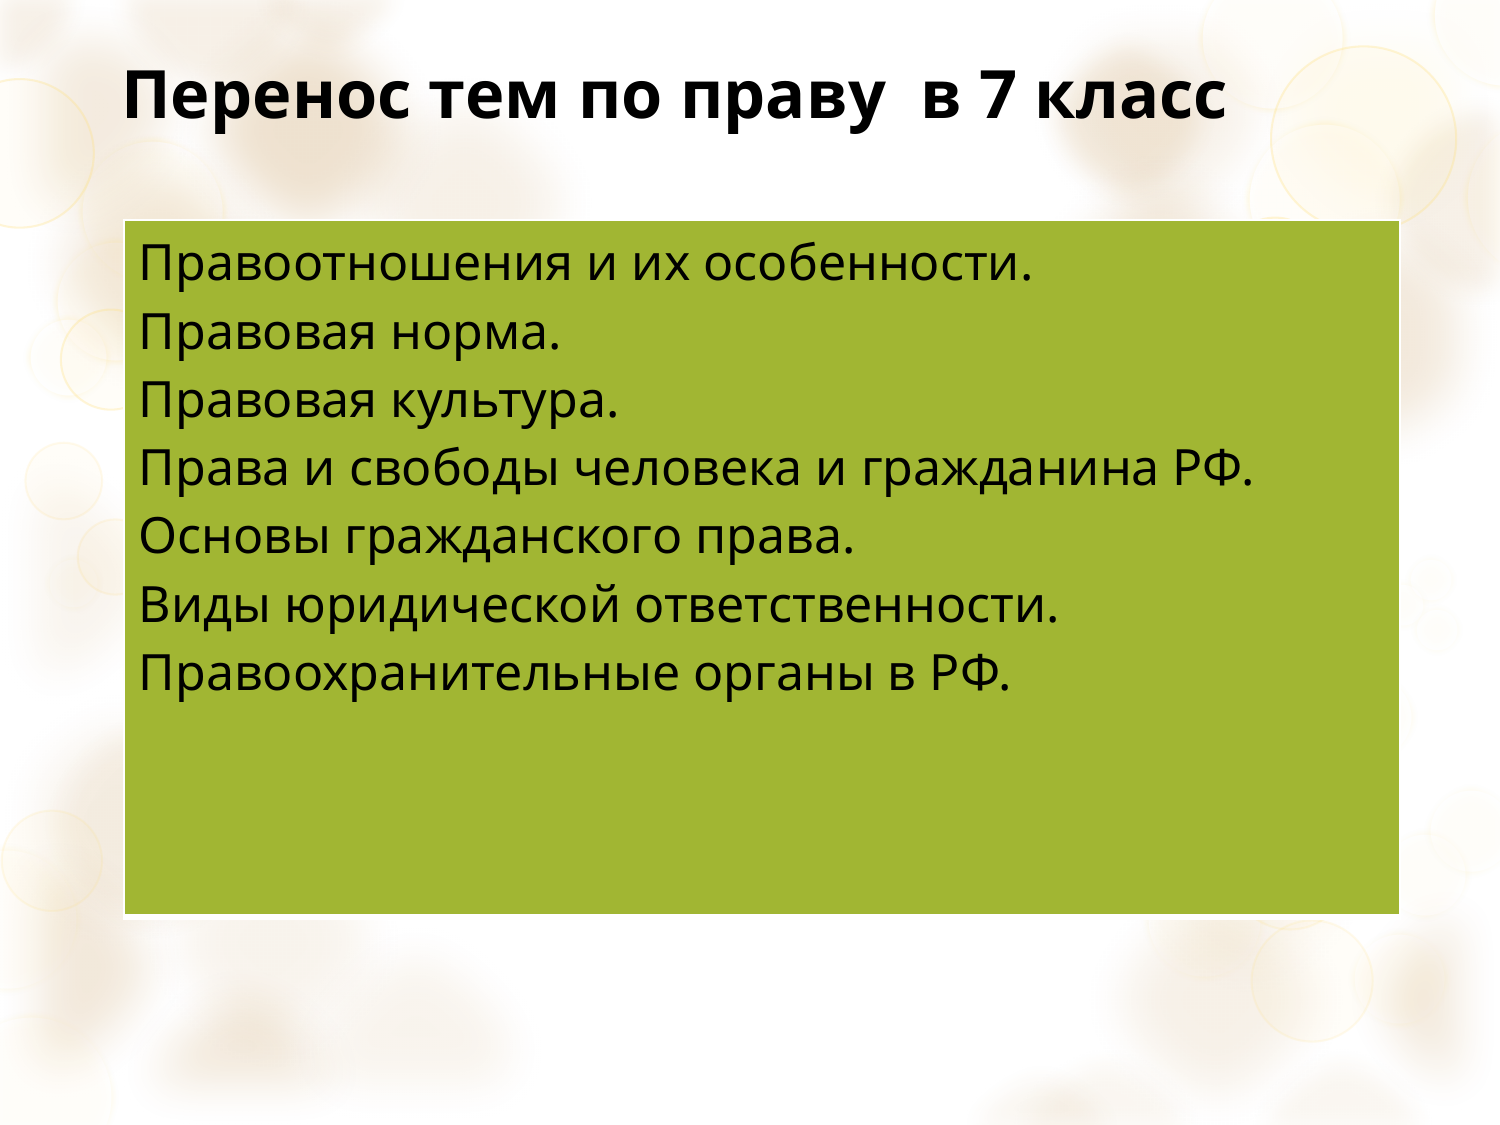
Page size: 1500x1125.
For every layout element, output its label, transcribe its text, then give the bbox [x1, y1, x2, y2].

title Перенос тем по праву в 7 класс [106, 56, 1418, 209]
table_header Правоотношения и их особенности. Правовая норма. Правовая культура. Права и свободы человека и гражданина РФ. Основы гражданского права. Виды юридической ответственности. Правоохранительные органы в РФ. [125, 221, 1399, 914]
